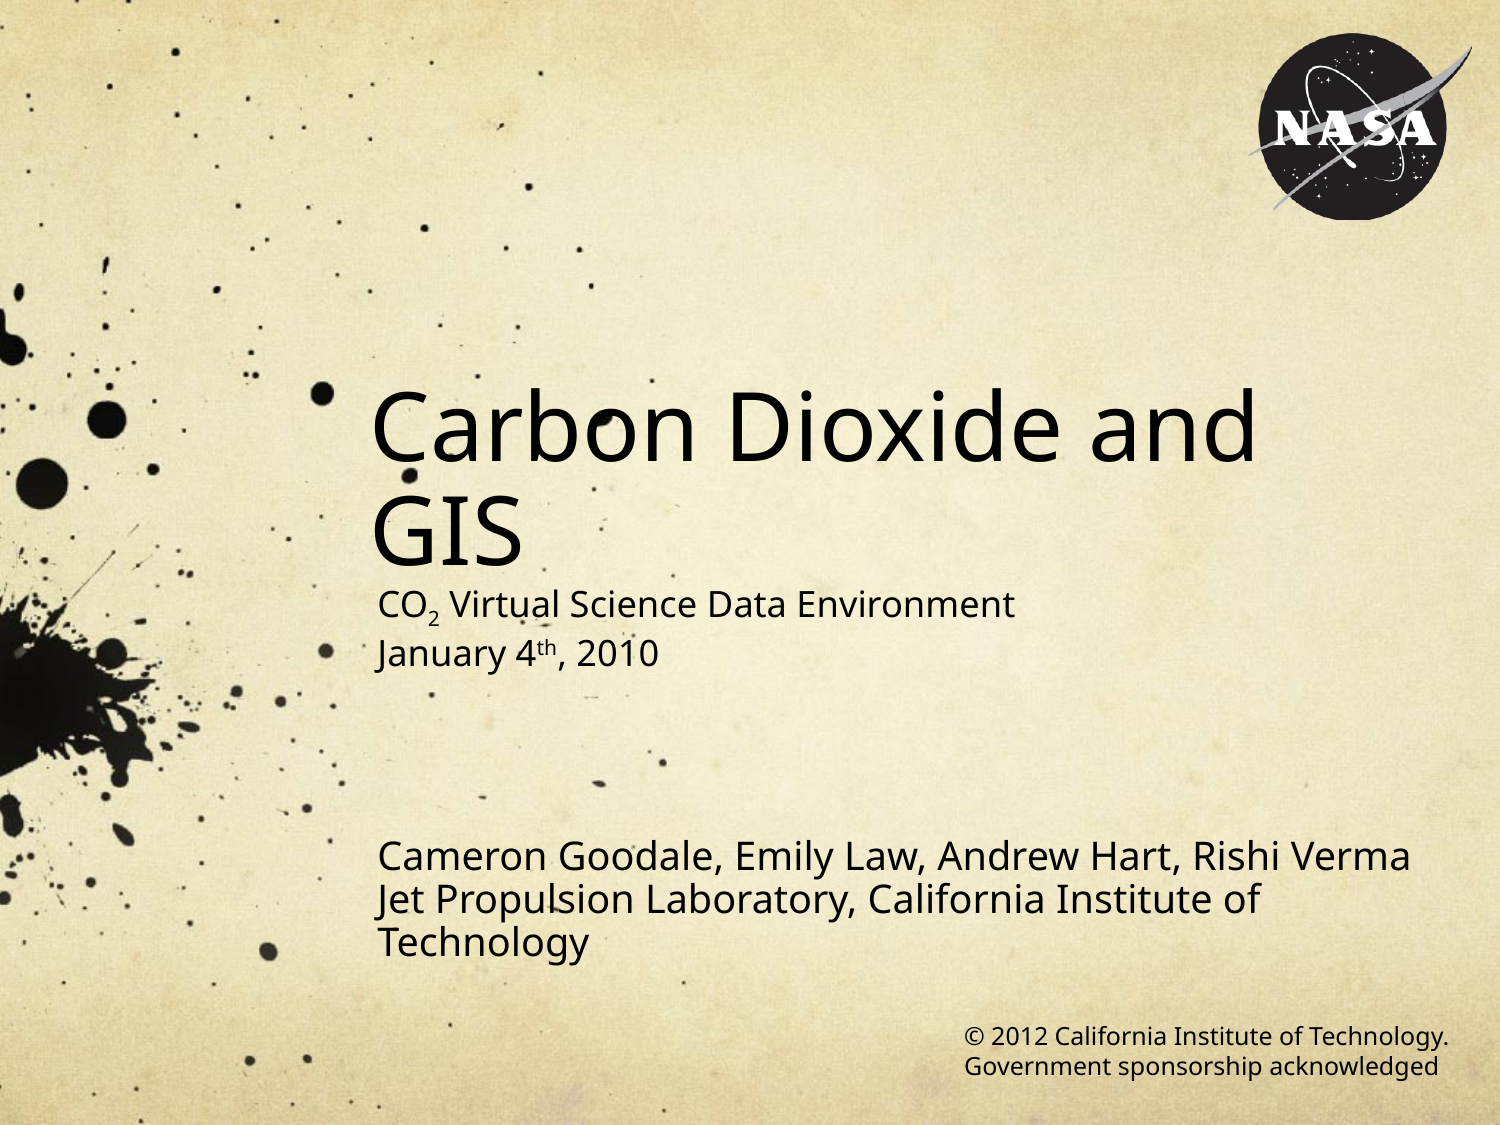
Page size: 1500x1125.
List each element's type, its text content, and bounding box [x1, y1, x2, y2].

title Carbon Dioxide and GIS [362, 270, 1425, 585]
picture [0, 0, 1500, 1125]
subtitle CO2 Virtual Science Data Environment January 4th, 2010 Cameron Goodale, Emily Law, Andrew Hart, Rishi Verma Jet Propulsion Laboratory, California Institute of Technology [362, 587, 1425, 1003]
footer © 2012 California Institute of Technology. Government sponsorship acknowledged [949, 1002, 1480, 1099]
